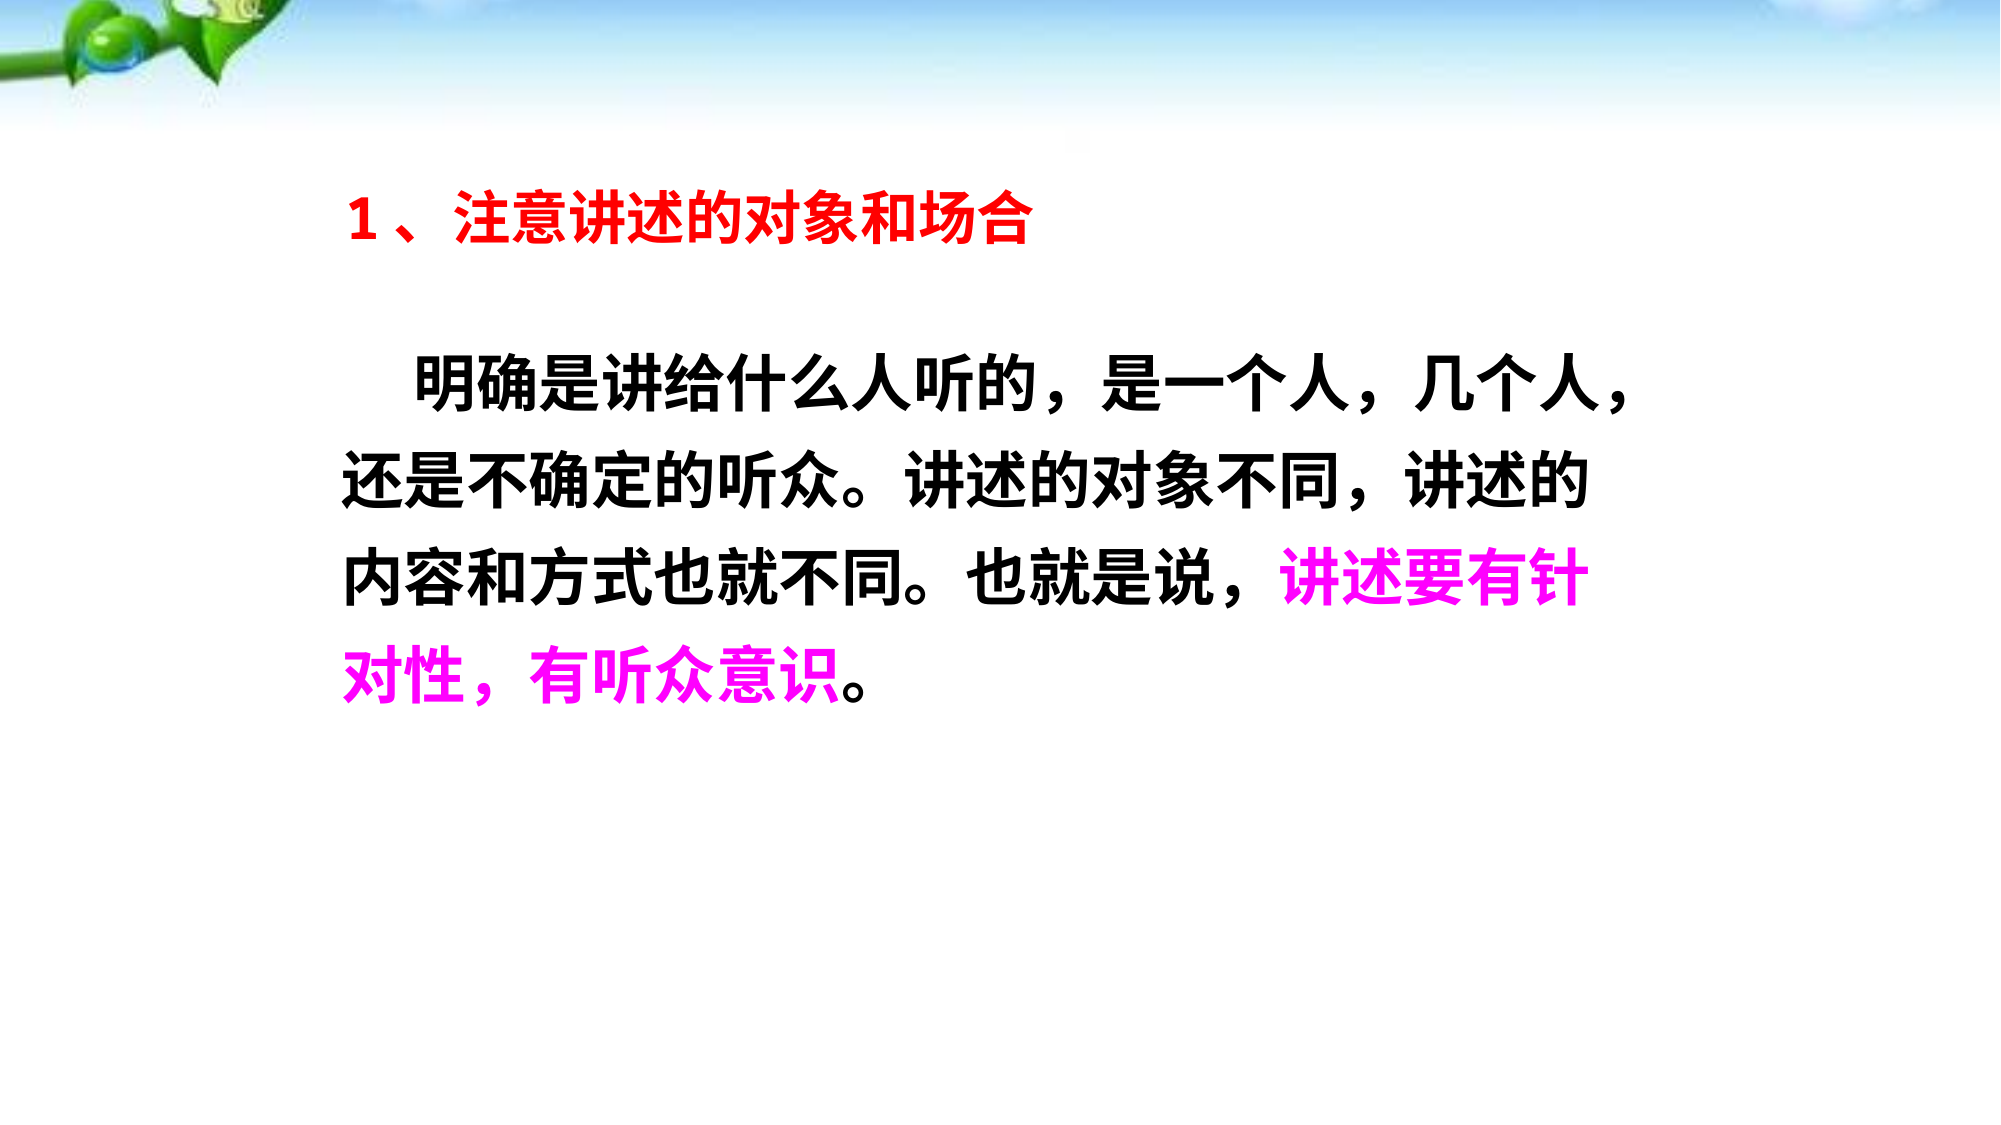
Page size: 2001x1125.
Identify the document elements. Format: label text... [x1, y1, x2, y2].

text_box 1、注意讲述的对象和场合 [330, 152, 1657, 259]
picture [0, 0, 2001, 1125]
text_box 明确是讲给什么人听的，是一个人，几个人，还是不确定的听众。讲述的对象不同，讲述的内容和方式也就不同。也就是说，讲述要有针对性，有听众意识。 [326, 313, 1653, 719]
